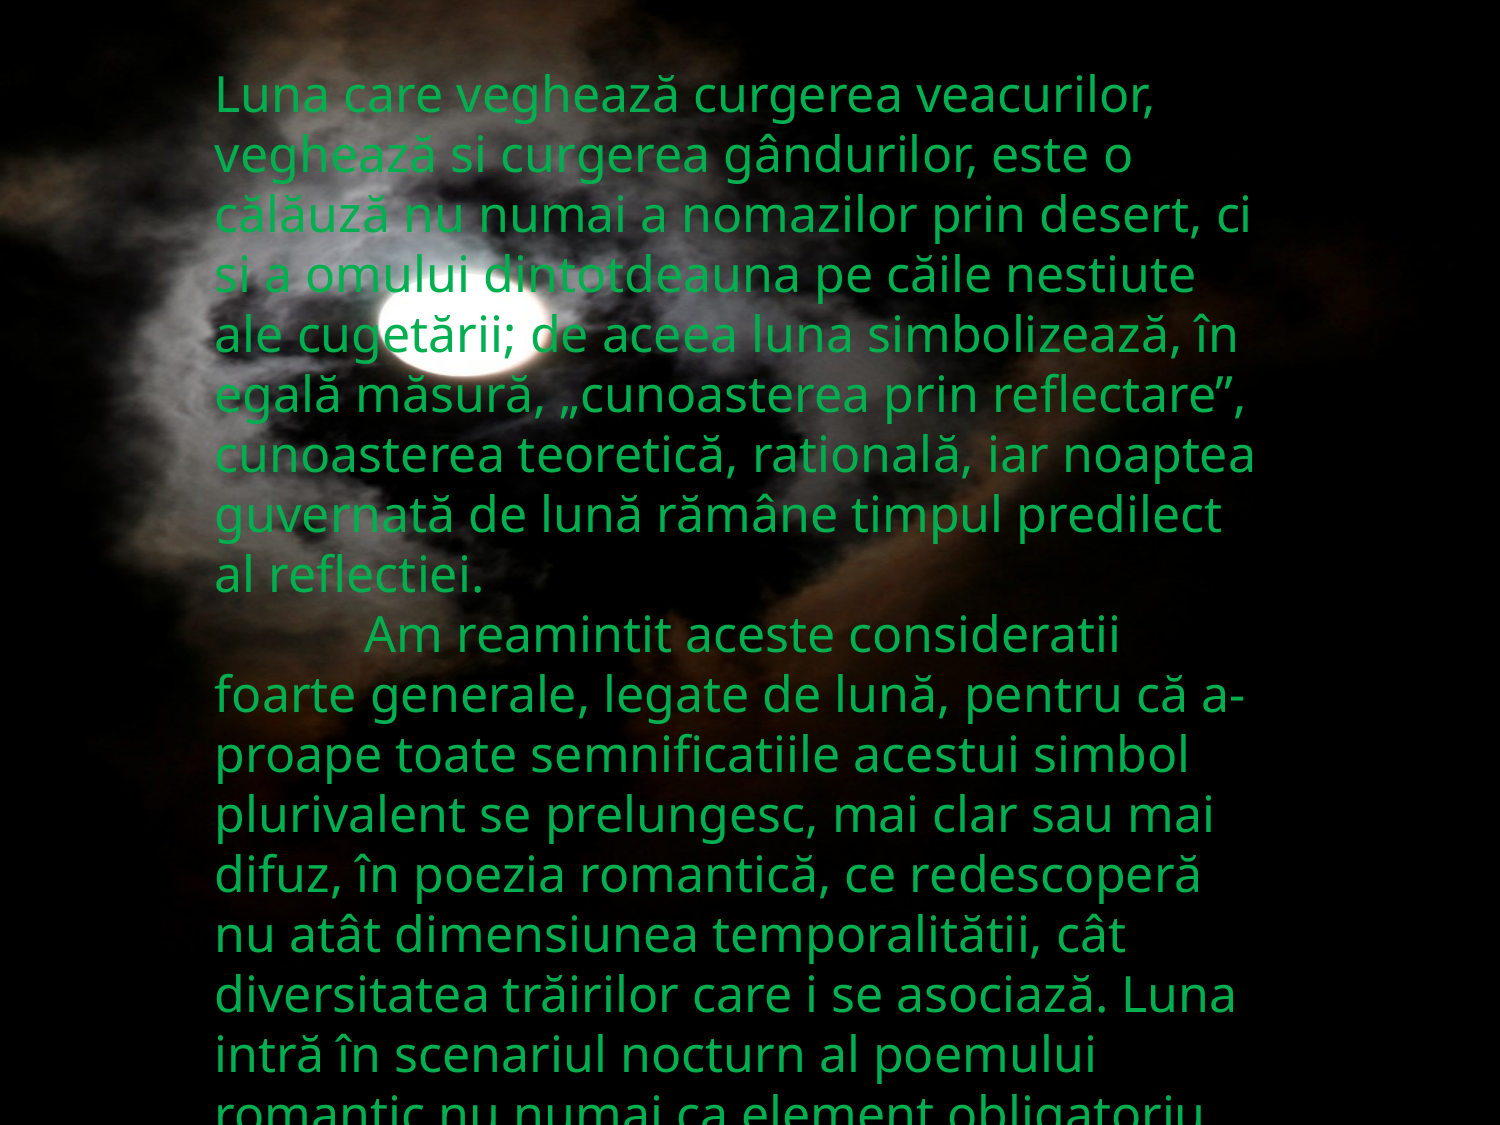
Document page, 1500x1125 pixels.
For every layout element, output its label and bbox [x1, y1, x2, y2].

list [0, 0, 1500, 1125]
